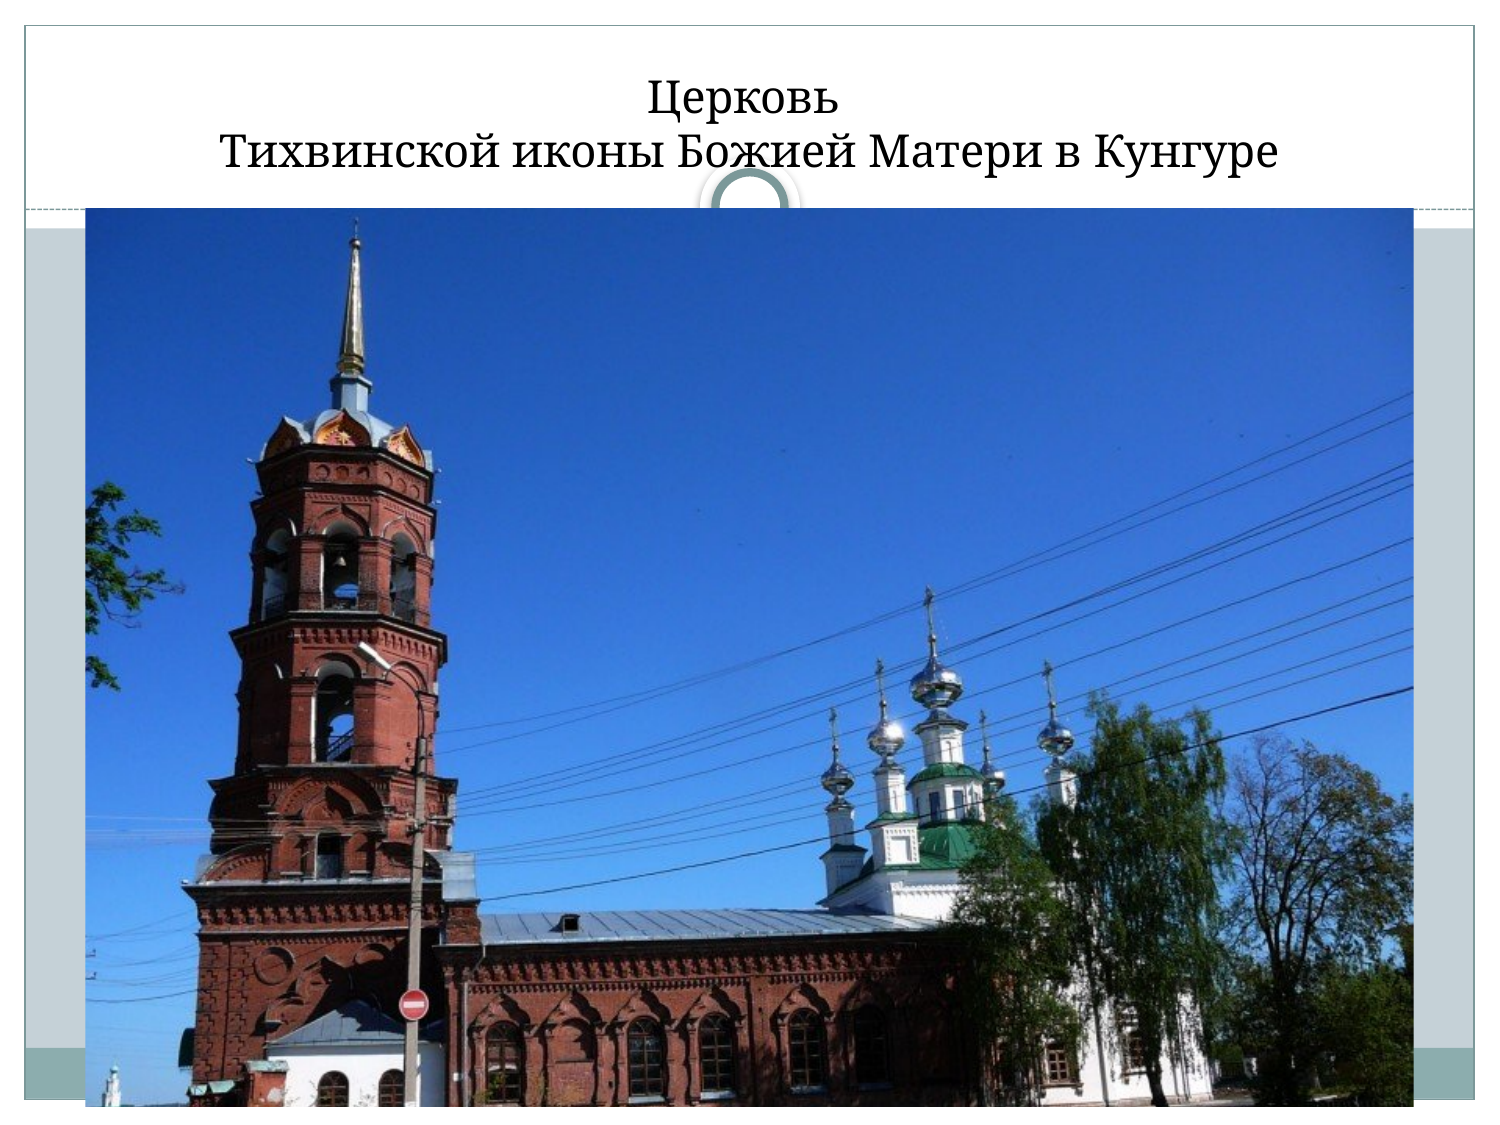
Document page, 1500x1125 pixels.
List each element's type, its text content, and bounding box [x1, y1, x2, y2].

picture [85, 207, 1414, 1107]
title Церковь Тихвинской иконы Божией Матери в Кунгуре [49, 60, 1450, 185]
